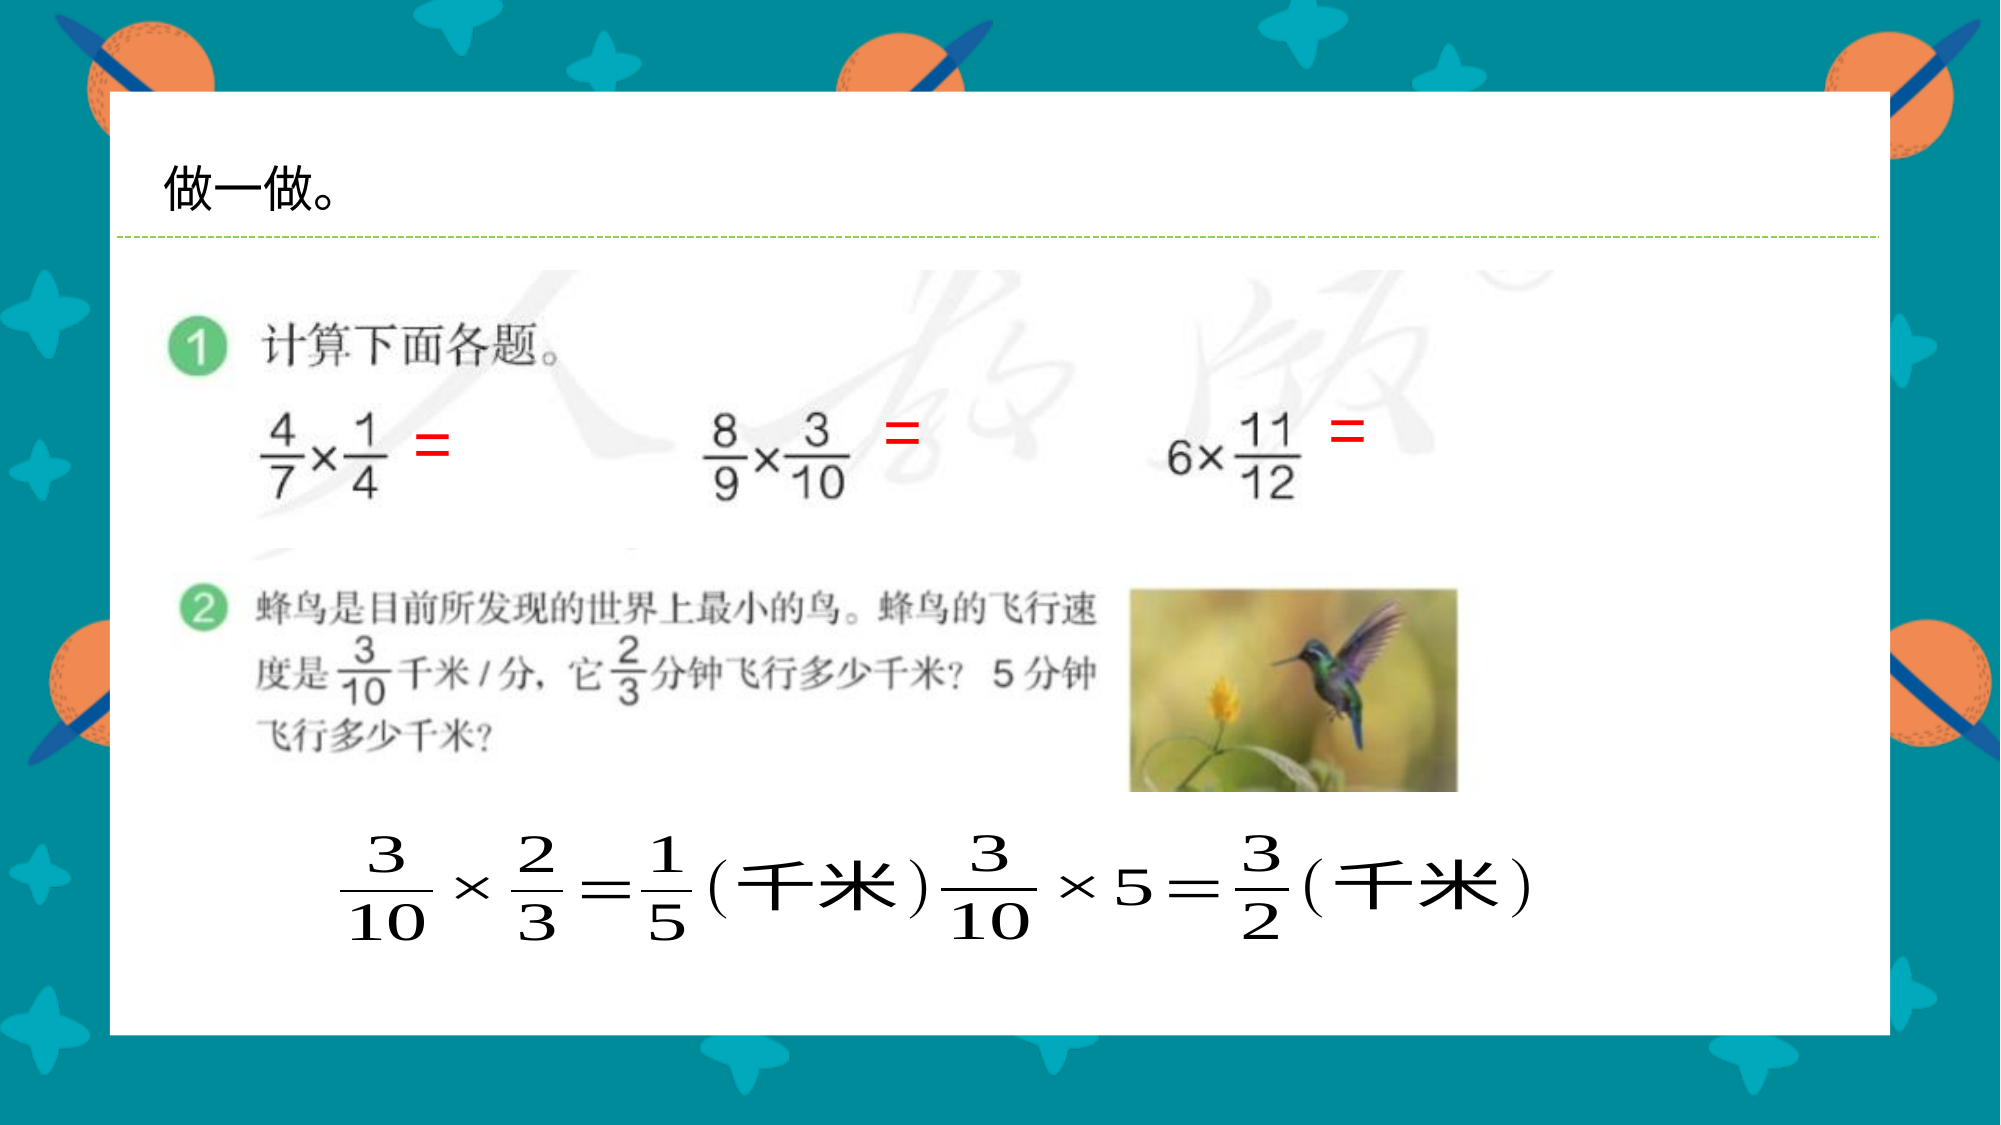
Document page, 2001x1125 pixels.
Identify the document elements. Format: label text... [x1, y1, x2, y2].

picture [0, 0, 2000, 1125]
text_box 做一做。 [148, 149, 369, 225]
